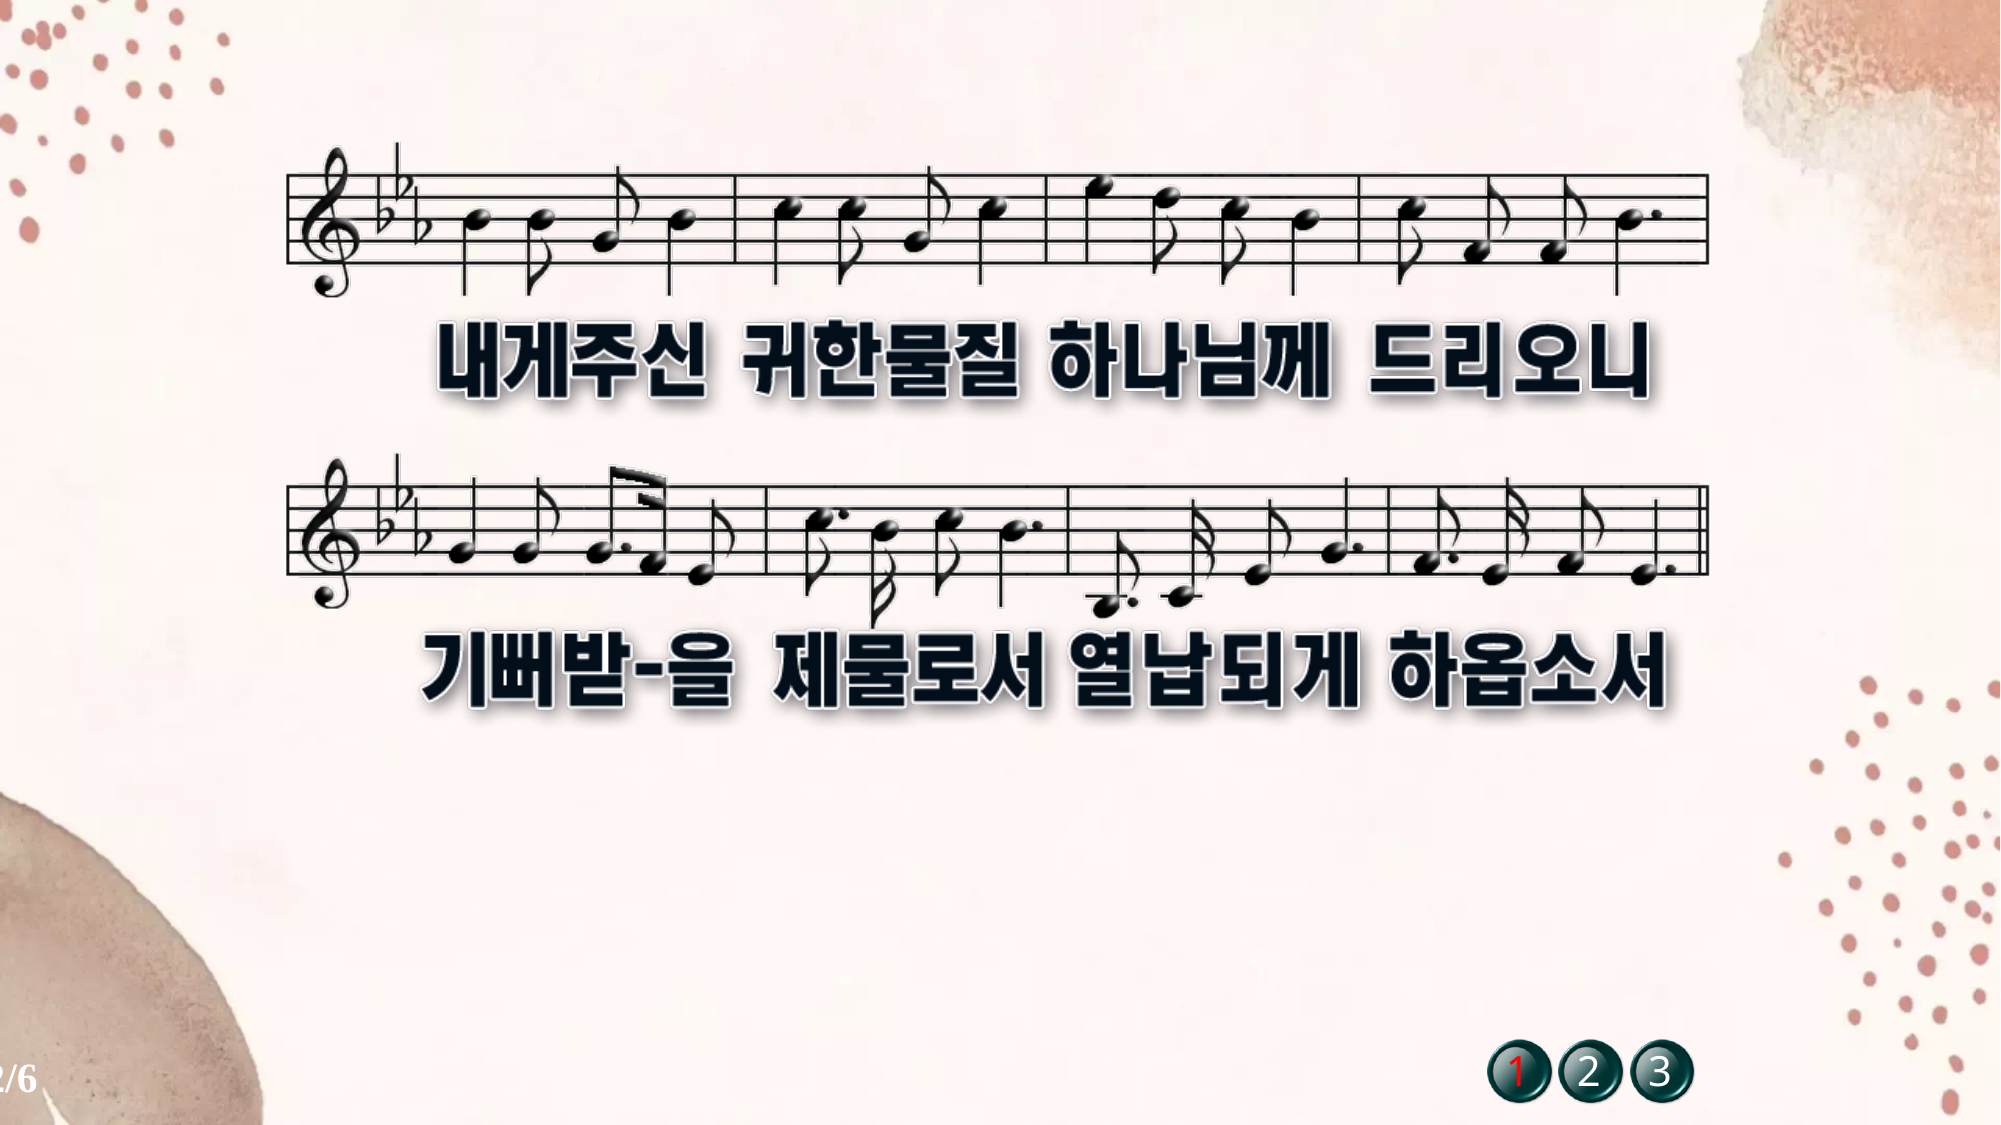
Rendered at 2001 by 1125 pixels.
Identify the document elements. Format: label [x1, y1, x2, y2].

picture [0, 0, 2001, 1125]
text_box [1555, 1035, 1626, 1106]
text_box [1627, 1035, 1697, 1106]
text_box [1484, 1035, 1555, 1106]
